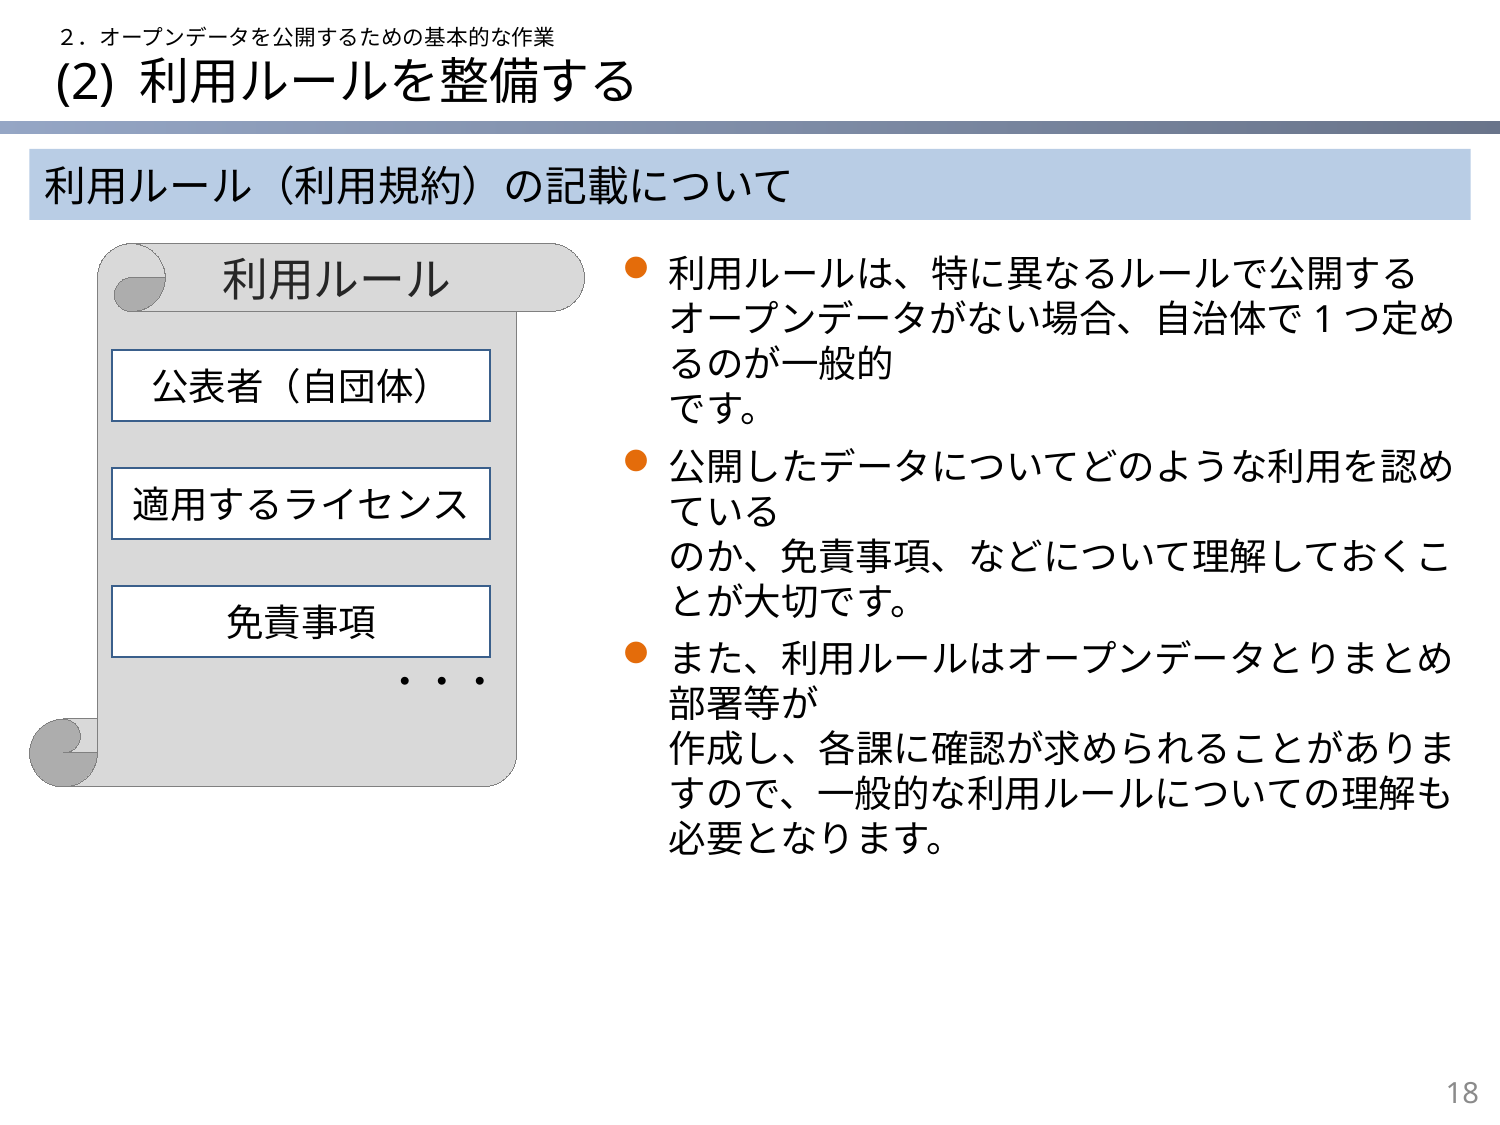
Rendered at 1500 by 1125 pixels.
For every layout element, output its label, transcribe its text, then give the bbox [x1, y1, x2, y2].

text_box ・・・ [300, 644, 515, 717]
text_box 利用ルールは、特に異なるルールで公開するオープンデータがない場合、自治体で1つ定めるのが一般的 です。 公開したデータについてどのような利用を認めている のか、免責事項、などについて理解しておくことが大切です。 また、利用ルールはオープンデータとりまとめ部署等が 作成し、各課に確認が求められることがありますので、一般的な利用ルールについての理解も必要となります。 [607, 243, 1472, 764]
text_box 利用ルール [100, 243, 573, 315]
text_box [29, 264, 517, 787]
text_box 公表者（自団体） [111, 349, 491, 422]
text_box ２．オープンデータを公開するための基本的な作業 [41, 19, 1471, 58]
title (2) 利用ルールを整備する [41, 58, 1459, 119]
slide_number 17 [1411, 1070, 1495, 1118]
text_box [573, 252, 585, 303]
text_box 適用するライセンス [111, 467, 491, 540]
text_box 免責事項 [111, 585, 491, 658]
text_box 利用ルール（利用規約）の記載について [28, 148, 1472, 221]
